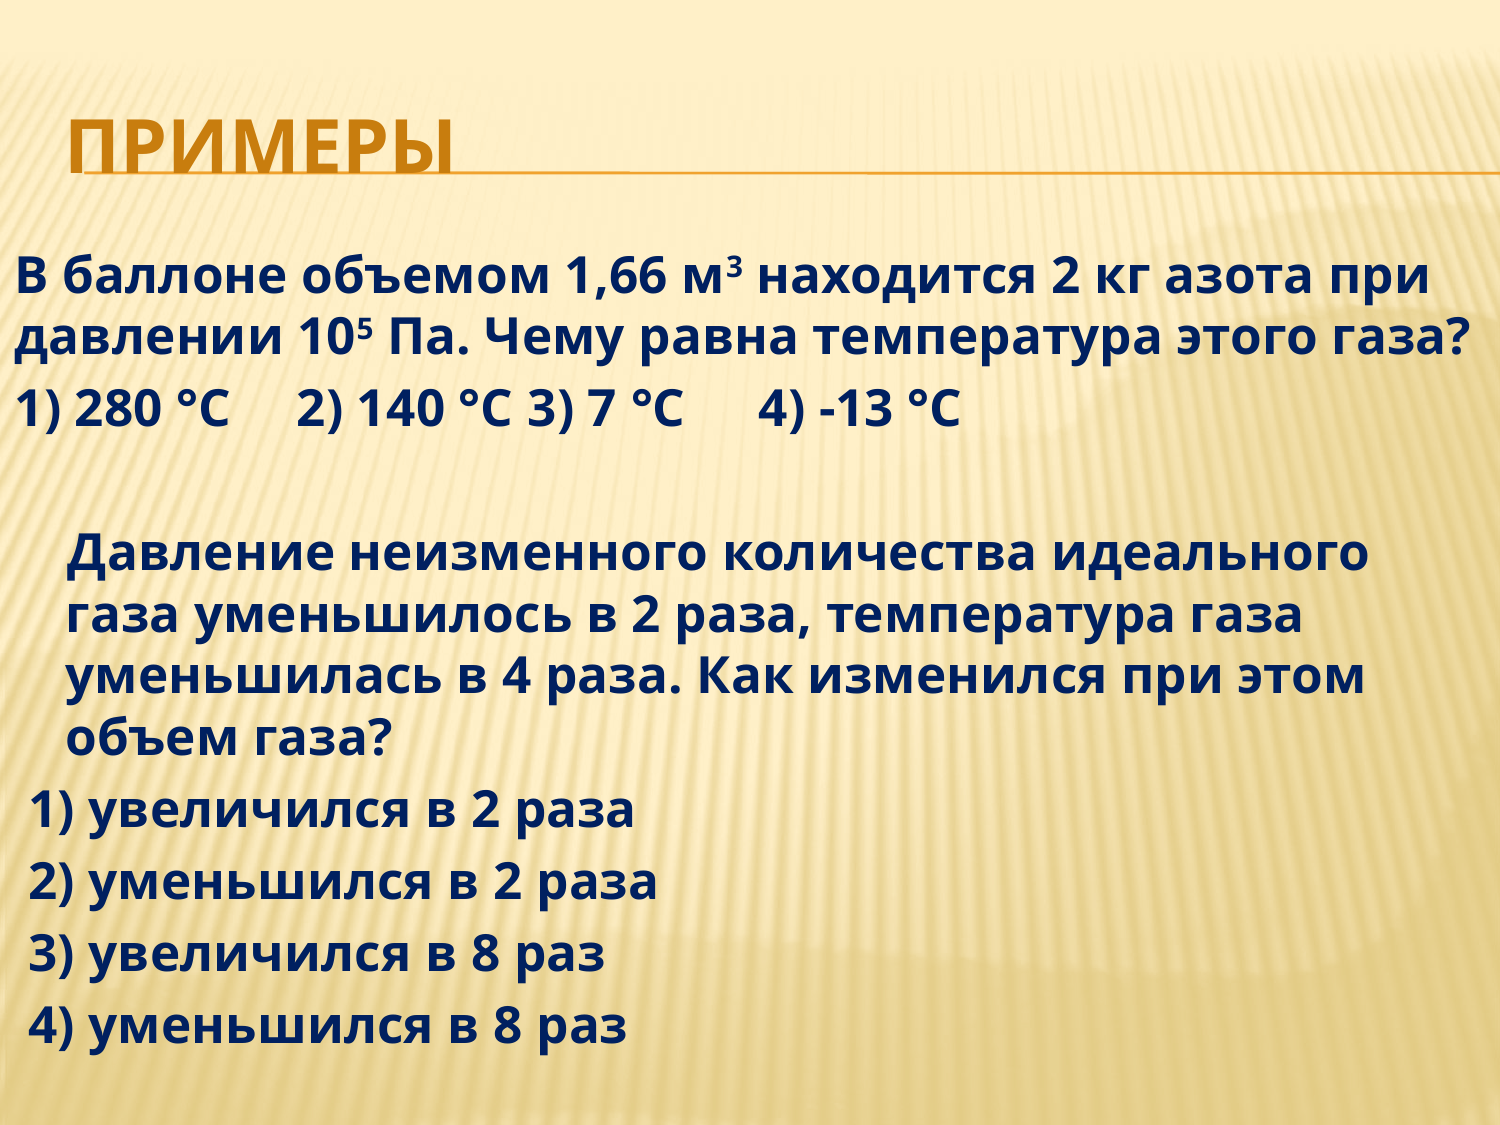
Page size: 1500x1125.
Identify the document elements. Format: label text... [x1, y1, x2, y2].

title ПРИМЕРЫ [50, 75, 1475, 213]
list В баллоне объемом 1,66 м3 находится 2 кг азота при давлении 105 Па. Чему равна температура этого газа? 1) 280 °С 2) 140 °С 3) 7 °С 4) -13 °С Давление неизменного количества идеального газа уменьшилось в 2 раза, температура газа уменьшилась в 4 раза. Как изменился при этом объем газа? 1) увеличился в 2 раза 2) уменьшился в 2 раза 3) увеличился в 8 раз 4) уменьшился в 8 раз [0, 234, 1500, 1125]
